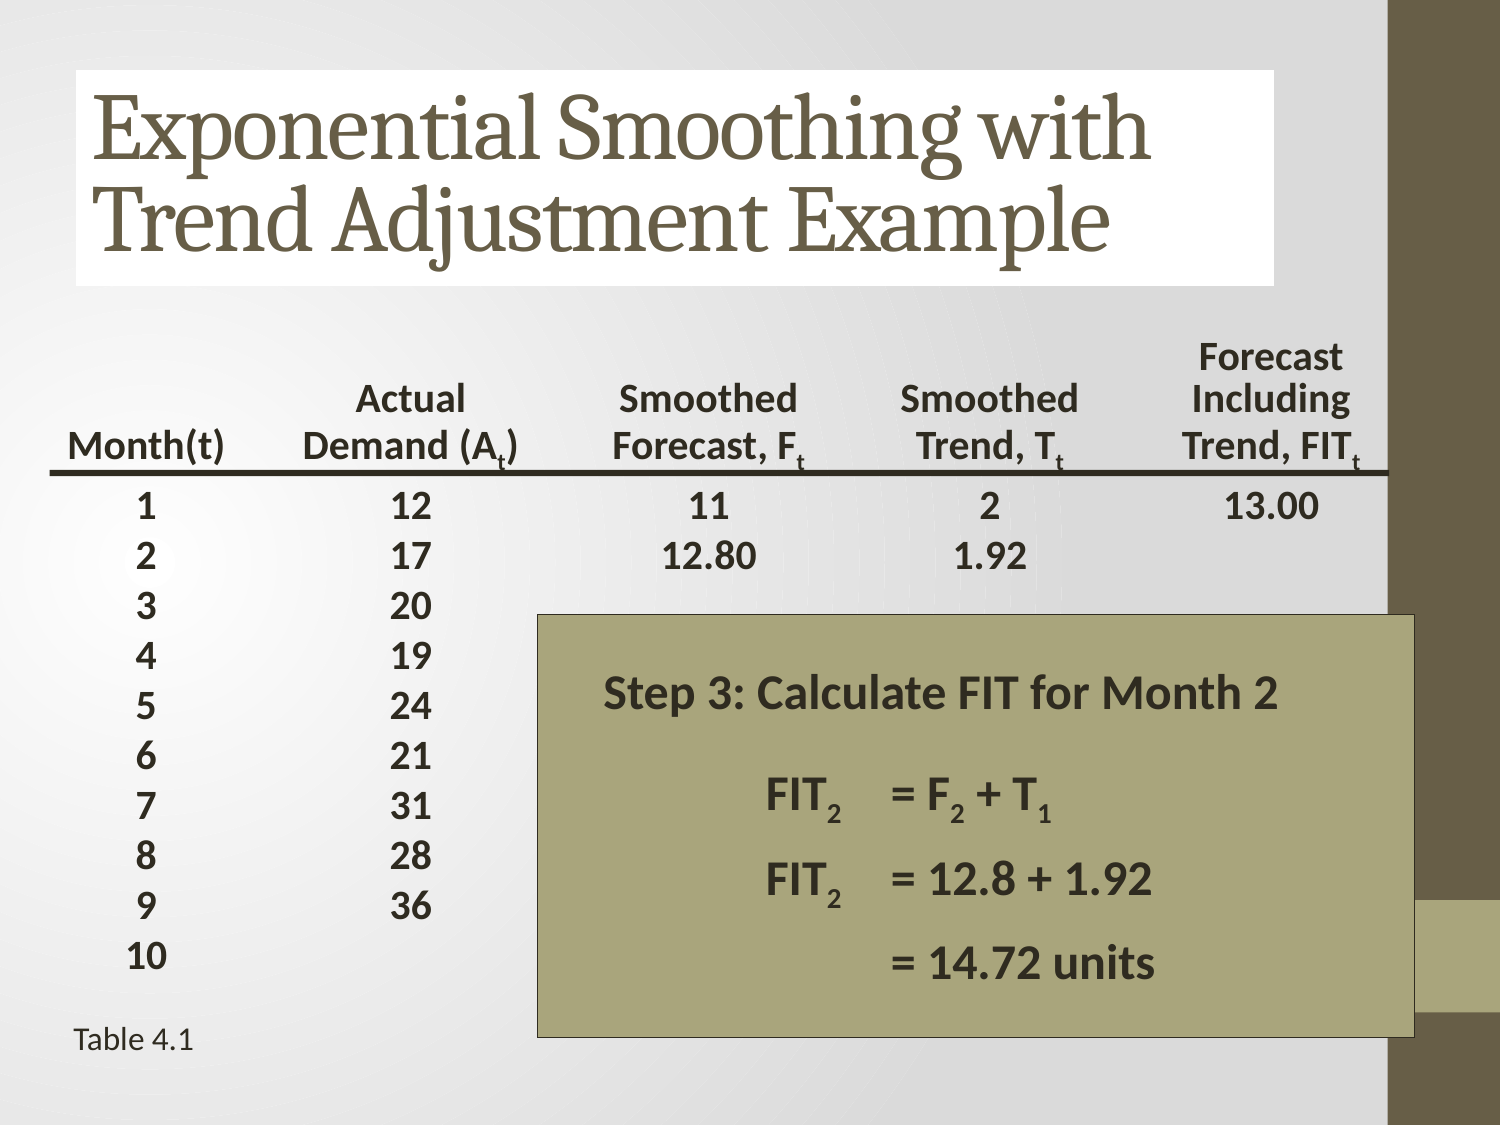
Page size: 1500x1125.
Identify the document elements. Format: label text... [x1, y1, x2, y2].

text_box Exponential Smoothing with Trend Adjustment Example [76, 70, 1274, 286]
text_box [44, 328, 1390, 989]
text_box [537, 614, 1415, 1038]
text_box Table 4.1 [58, 1009, 210, 1065]
